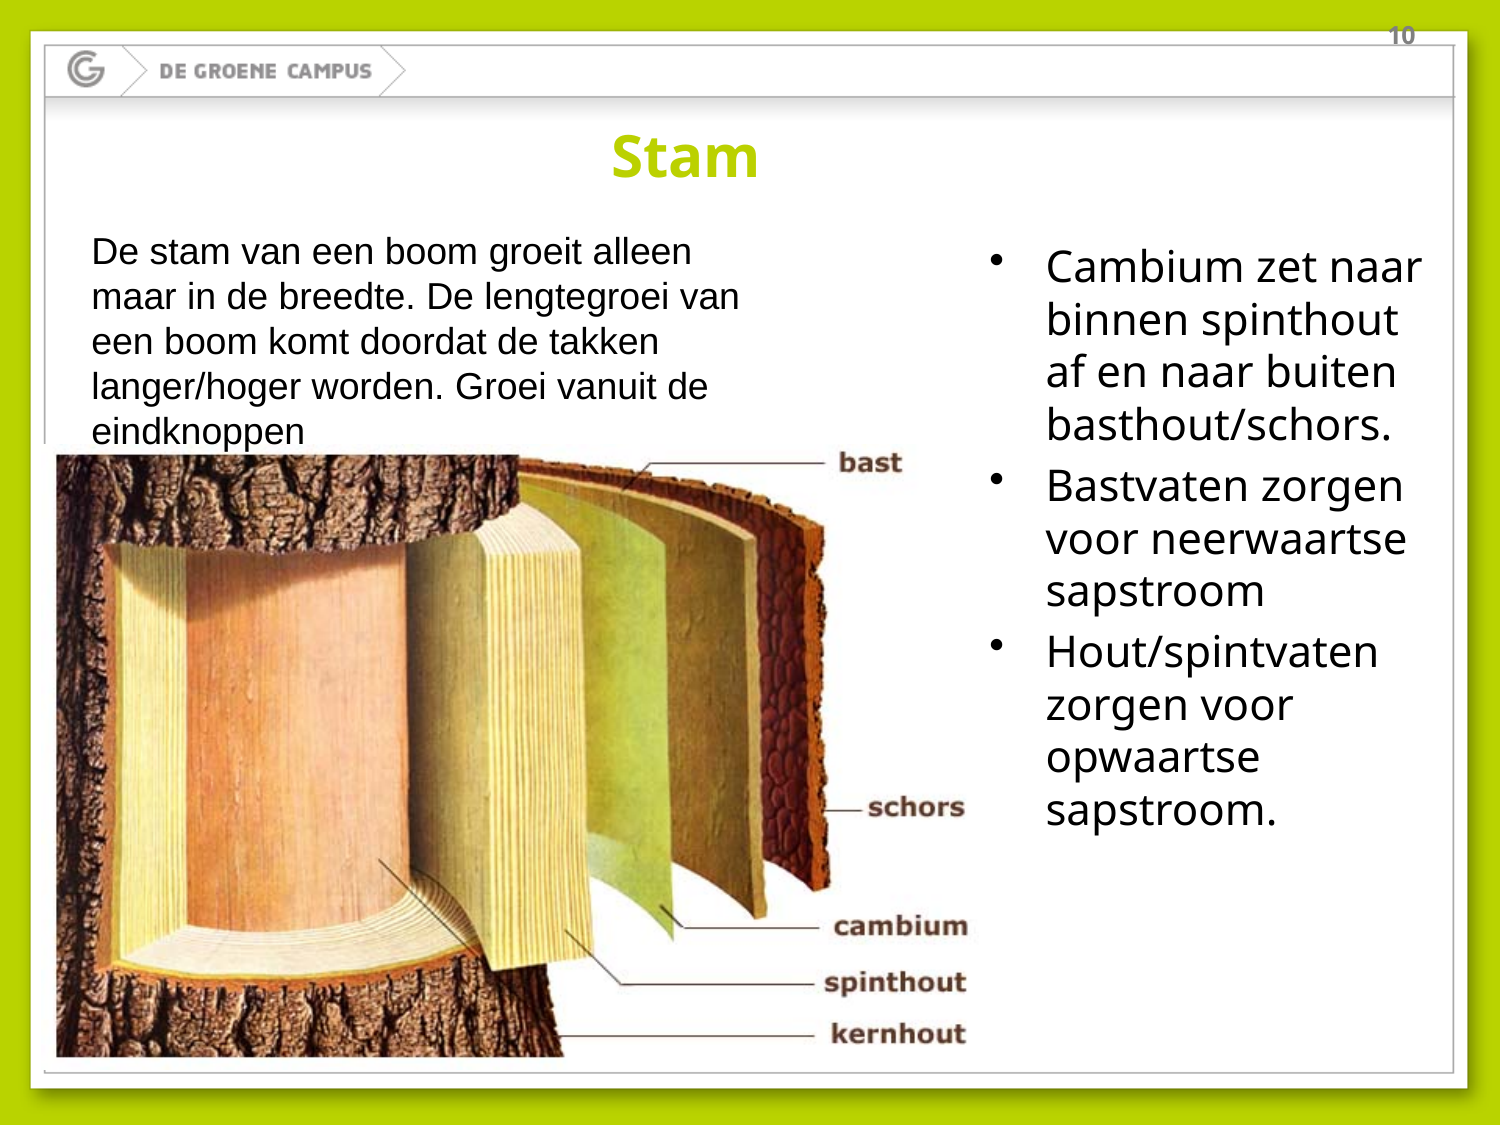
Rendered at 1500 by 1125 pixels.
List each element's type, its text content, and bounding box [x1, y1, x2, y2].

list Cambium zet naar binnen spinthout af en naar buiten basthout/schors. Bastvaten zorgen voor neerwaartse sapstroom Hout/spintvaten zorgen voor opwaartse sapstroom. [974, 231, 1459, 1048]
title Stam [596, 101, 823, 207]
text_box De stam van een boom groeit alleen maar in de breedte. De lengtegroei van een boom komt doordat de takken langer/hoger worden. Groei vanuit de eindknoppen [76, 219, 762, 442]
picture [0, 0, 1500, 1125]
slide_number 10 [1080, 11, 1431, 91]
